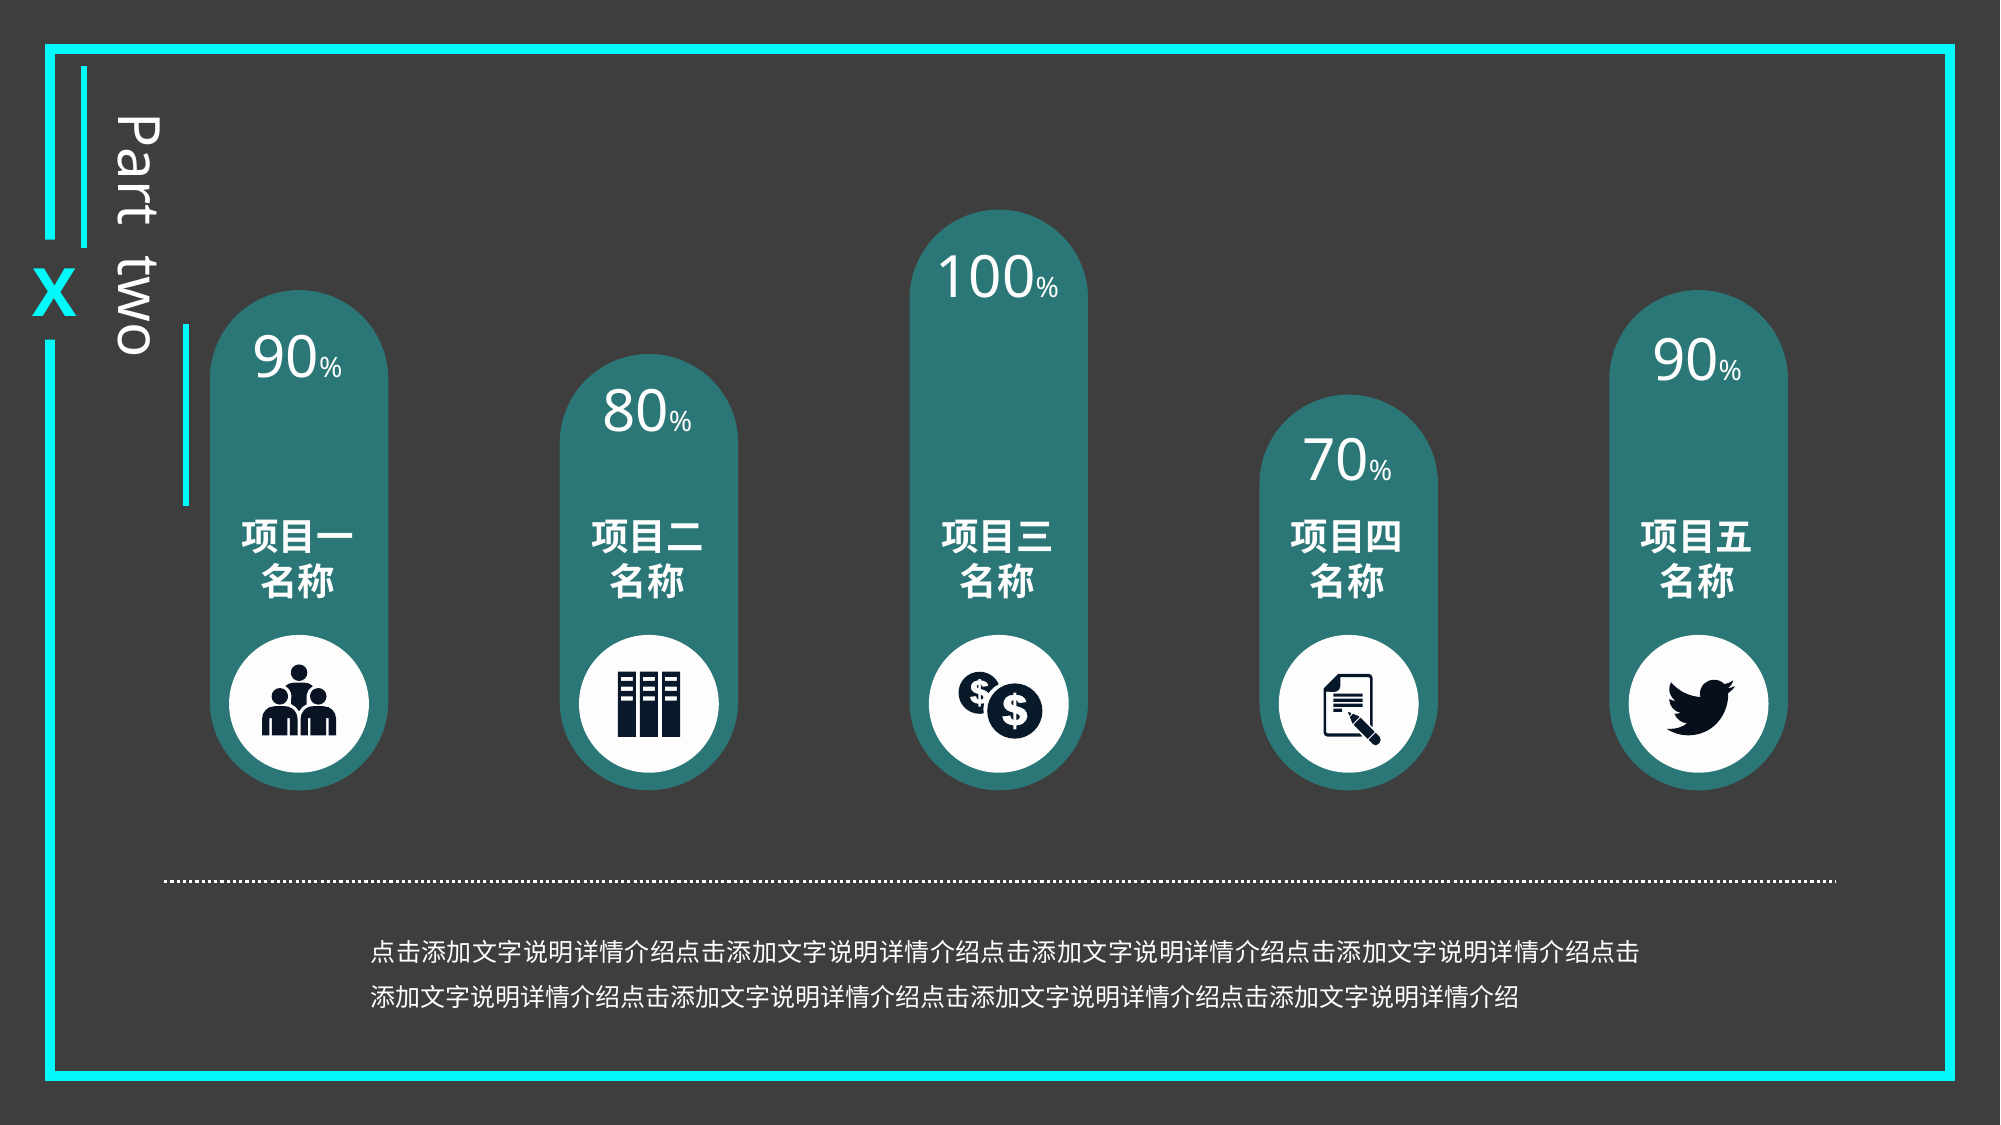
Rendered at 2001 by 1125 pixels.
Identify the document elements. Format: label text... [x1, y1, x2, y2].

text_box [199, 289, 396, 791]
text_box [49, 48, 1951, 1077]
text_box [1249, 394, 1446, 791]
text_box Part two [83, 97, 185, 506]
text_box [549, 353, 746, 791]
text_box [899, 209, 1096, 791]
text_box X [17, 239, 83, 341]
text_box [1599, 289, 1795, 791]
text_box 点击添加文字说明详情介绍点击添加文字说明详情介绍点击添加文字说明详情介绍点击添加文字说明详情介绍点击添加文字说明详情介绍点击添加文字说明详情介绍点击添加文字说明详情介绍点击添加文字说明详情介绍 [355, 914, 1658, 1019]
